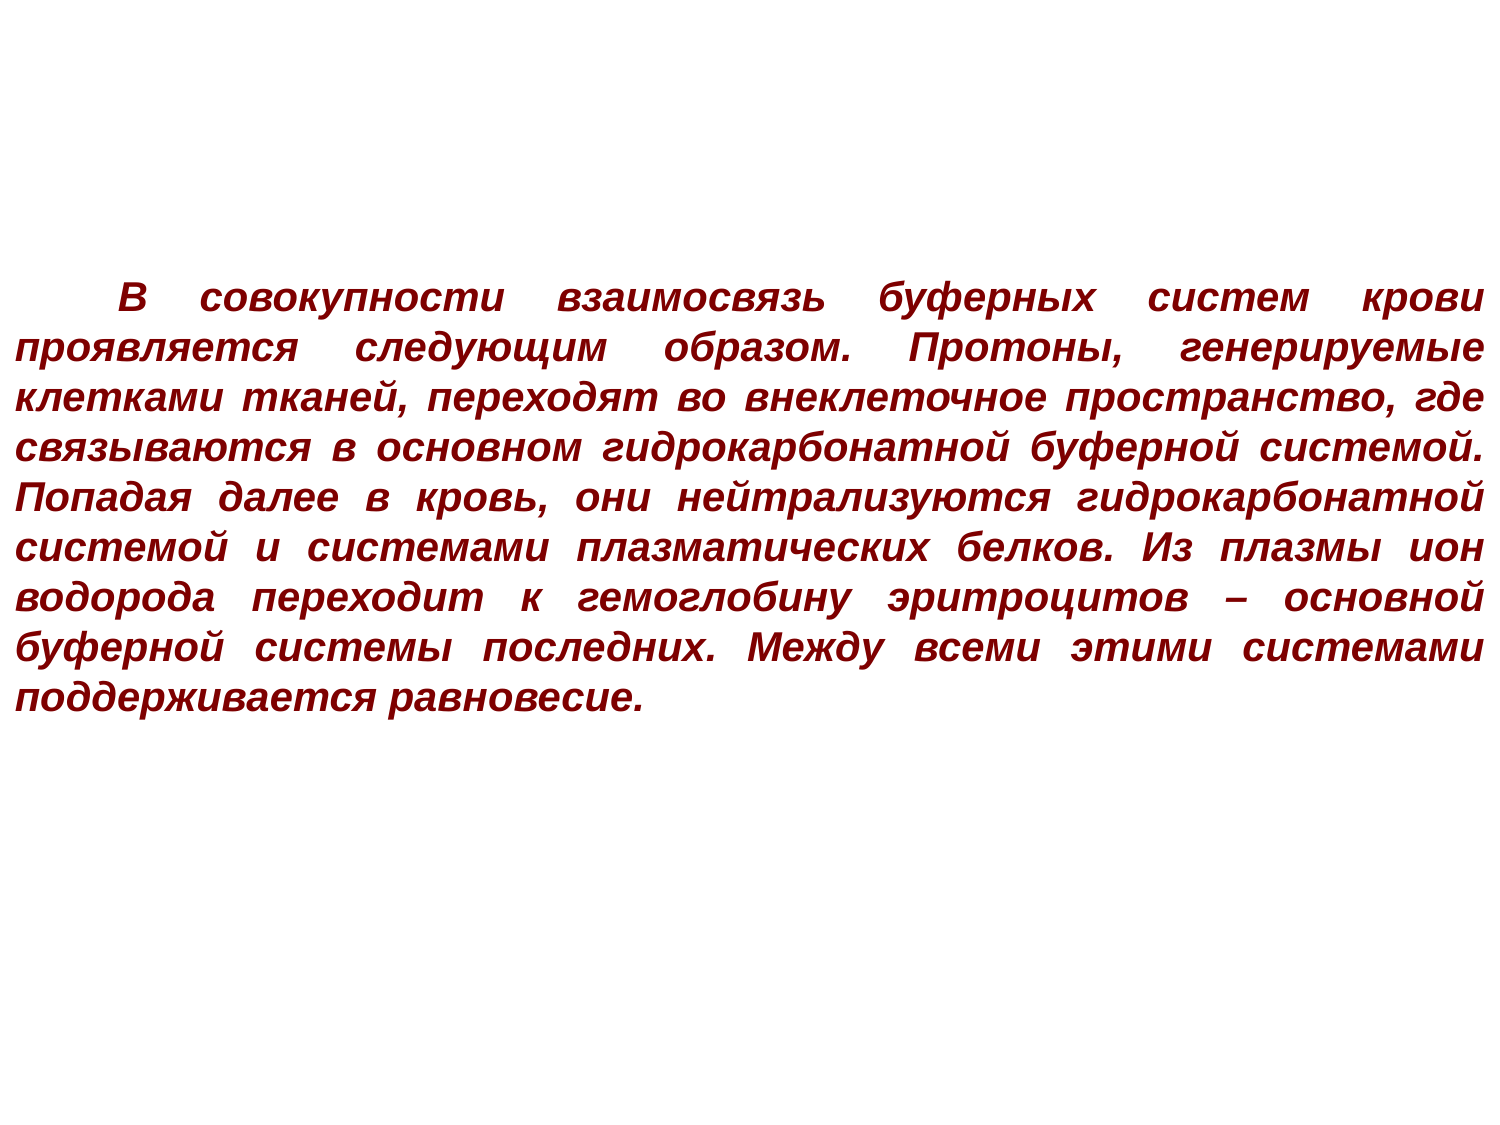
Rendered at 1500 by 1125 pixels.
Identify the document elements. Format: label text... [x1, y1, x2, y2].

text_box В совокупности взаимосвязь буферных систем крови проявляется следующим образом. Протоны, генерируемые клетками тканей, переходят во внеклеточное пространство, где связываются в основном гидрокарбонатной буферной системой. Попадая далее в кровь, они нейтрализуются гидрокарбонатной системой и системами плазматических белков. Из плазмы ион водорода переходит к гемоглобину эритроцитов – основной буферной системы последних. Между всеми этими системами поддерживается равновесие. [0, 262, 1500, 728]
